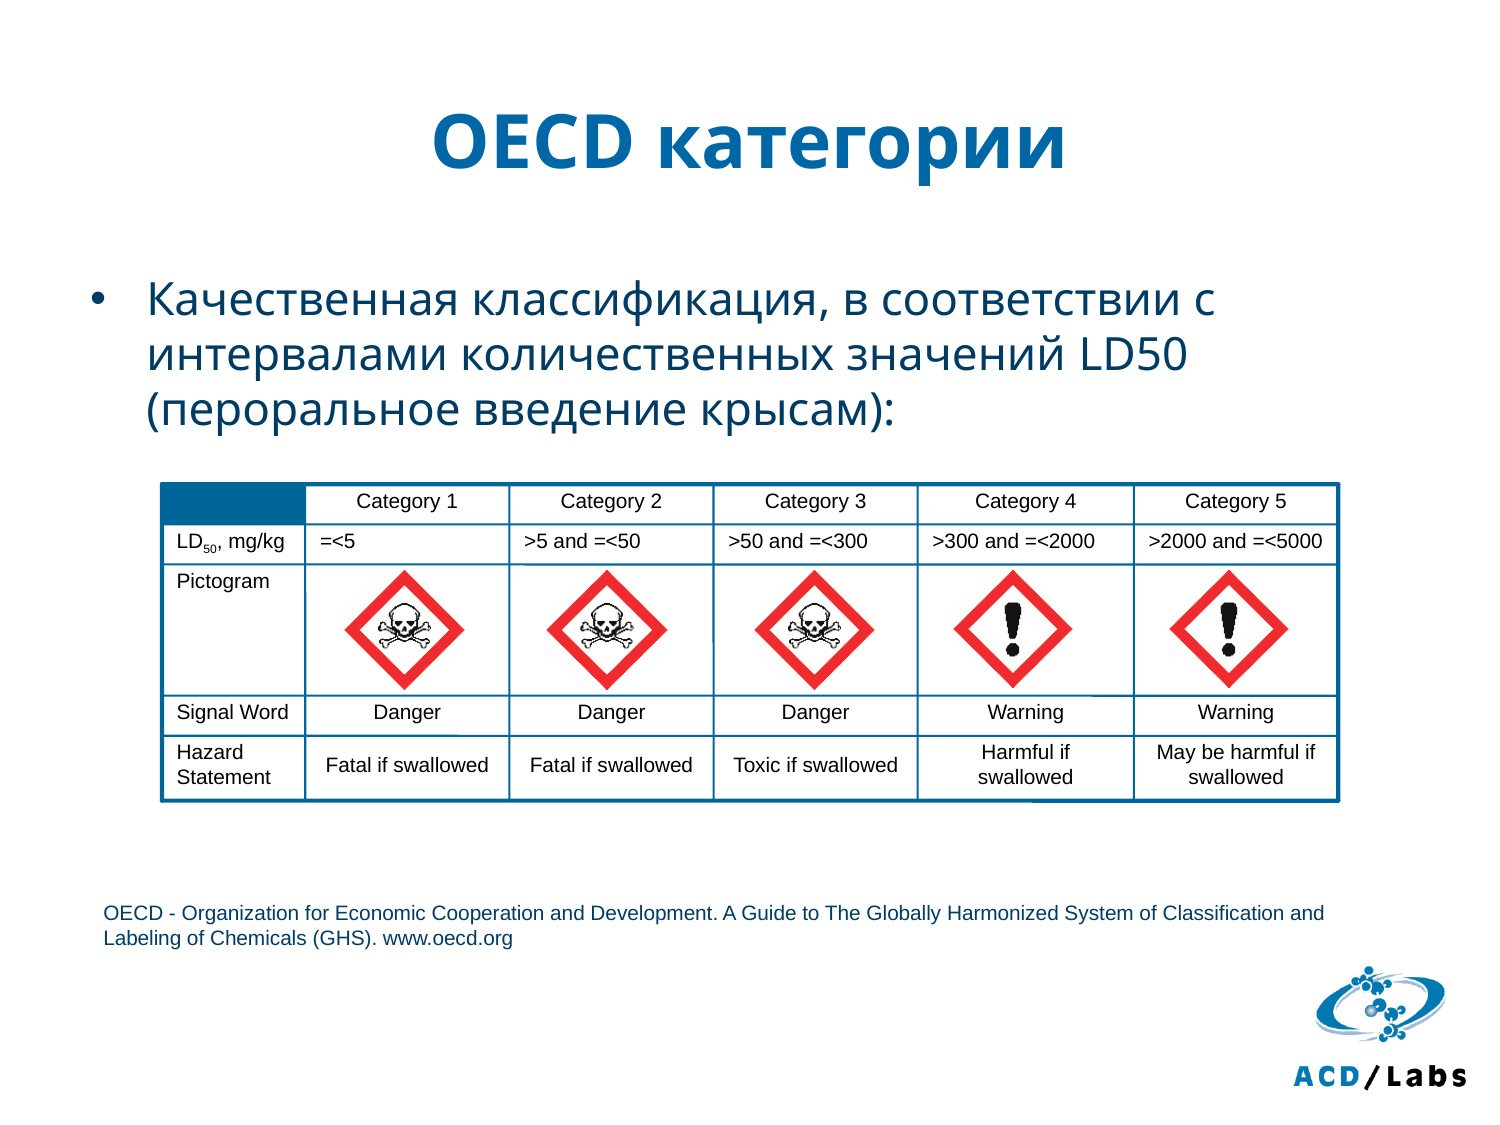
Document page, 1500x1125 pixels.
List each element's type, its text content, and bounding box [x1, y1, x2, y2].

picture [1385, 1006, 1397, 1012]
text_box OECD - Organization for Economic Cooperation and Development. A Guide to The Globally Harmonized System of Classification and Labeling of Chemicals (GHS). www.oecd.org [88, 892, 1412, 957]
title OECD категории [74, 44, 1426, 233]
list Качественная классификация, в соответствии с интервалами количественных значений LD50 (пероральное введение крысам): [74, 262, 1426, 1006]
picture [1293, 964, 1471, 1101]
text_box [161, 479, 1339, 801]
